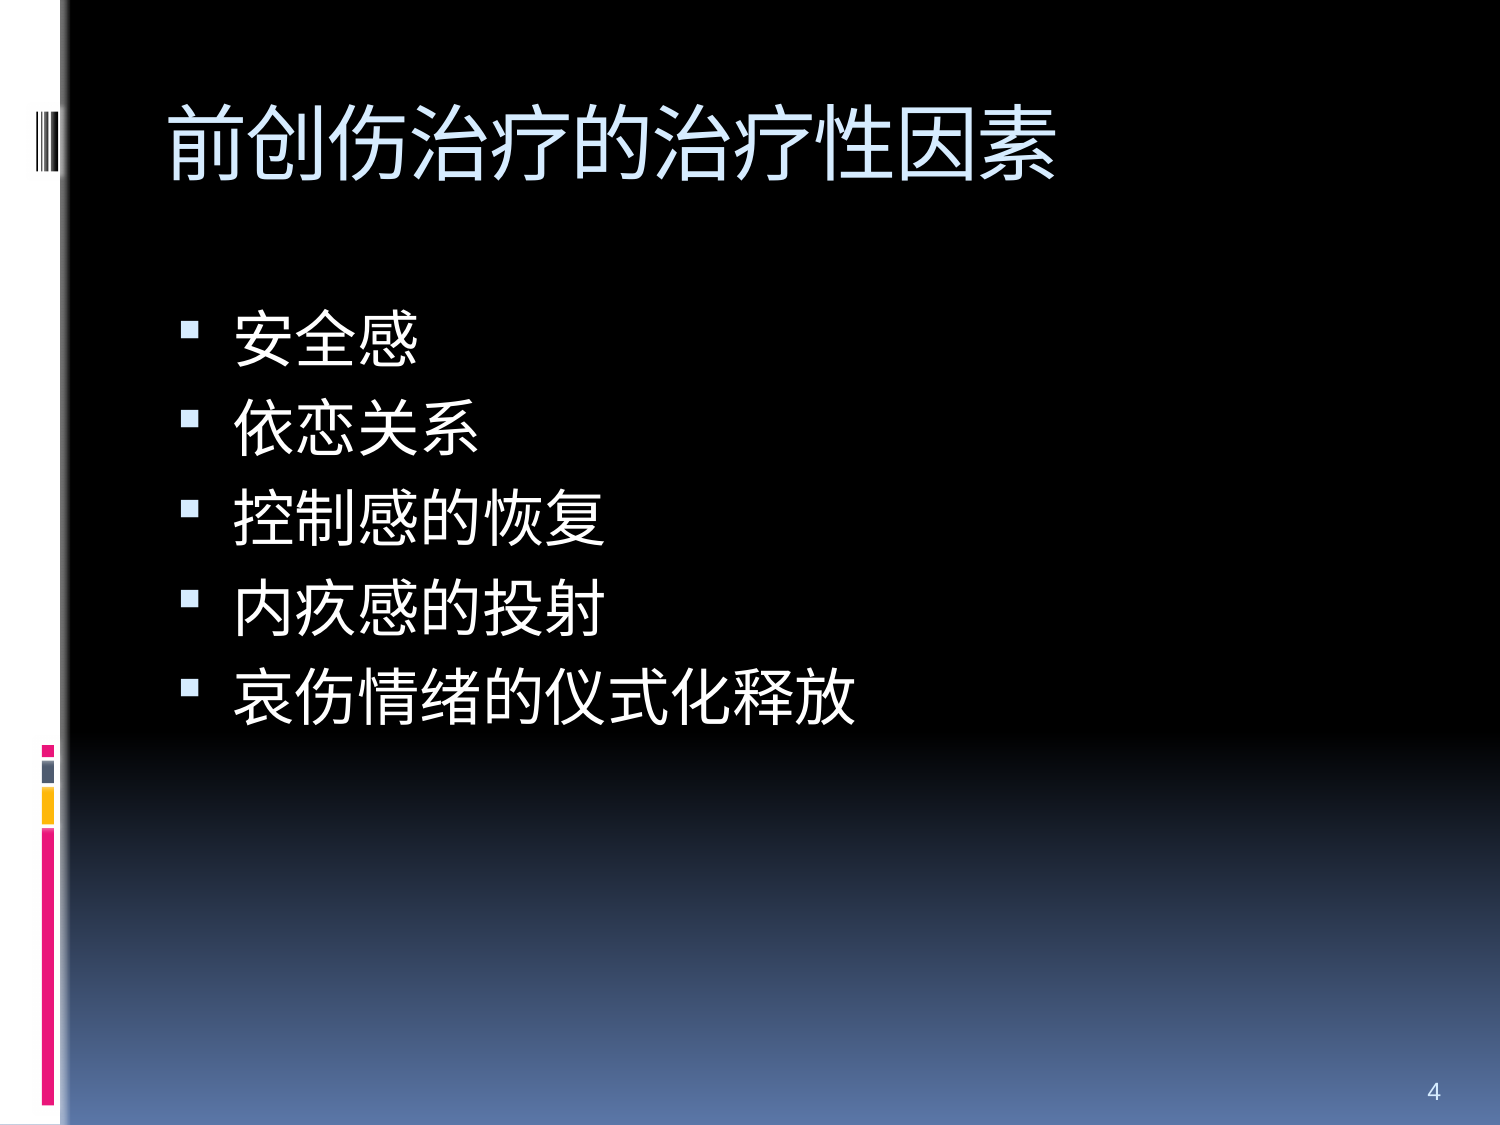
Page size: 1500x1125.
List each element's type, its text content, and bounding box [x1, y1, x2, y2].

title 前创伤治疗的治疗性因素 [150, 83, 1425, 234]
list 安全感 依恋关系 控制感的恢复 内疚感的投射 哀伤情绪的仪式化释放 [150, 292, 1425, 1043]
slide_number 4 [1412, 1052, 1488, 1113]
